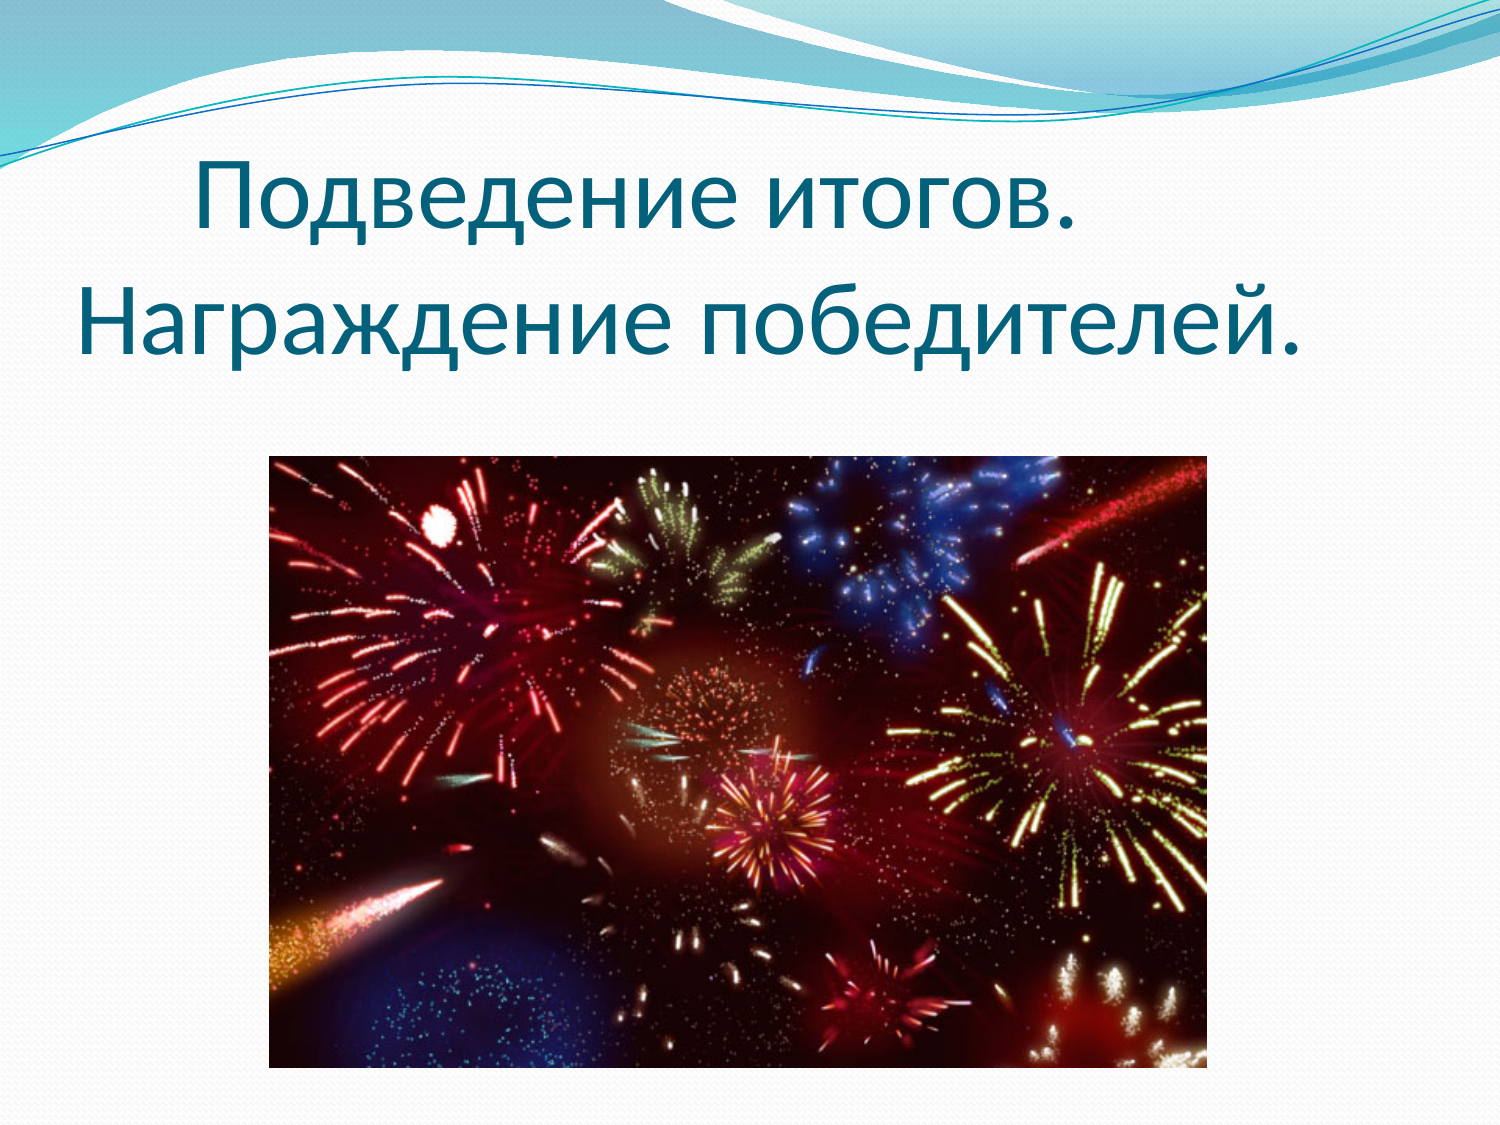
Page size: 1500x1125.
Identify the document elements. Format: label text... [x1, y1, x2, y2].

title Подведение итогов. Награждение победителей. [75, 75, 1500, 375]
picture [269, 456, 1208, 1069]
